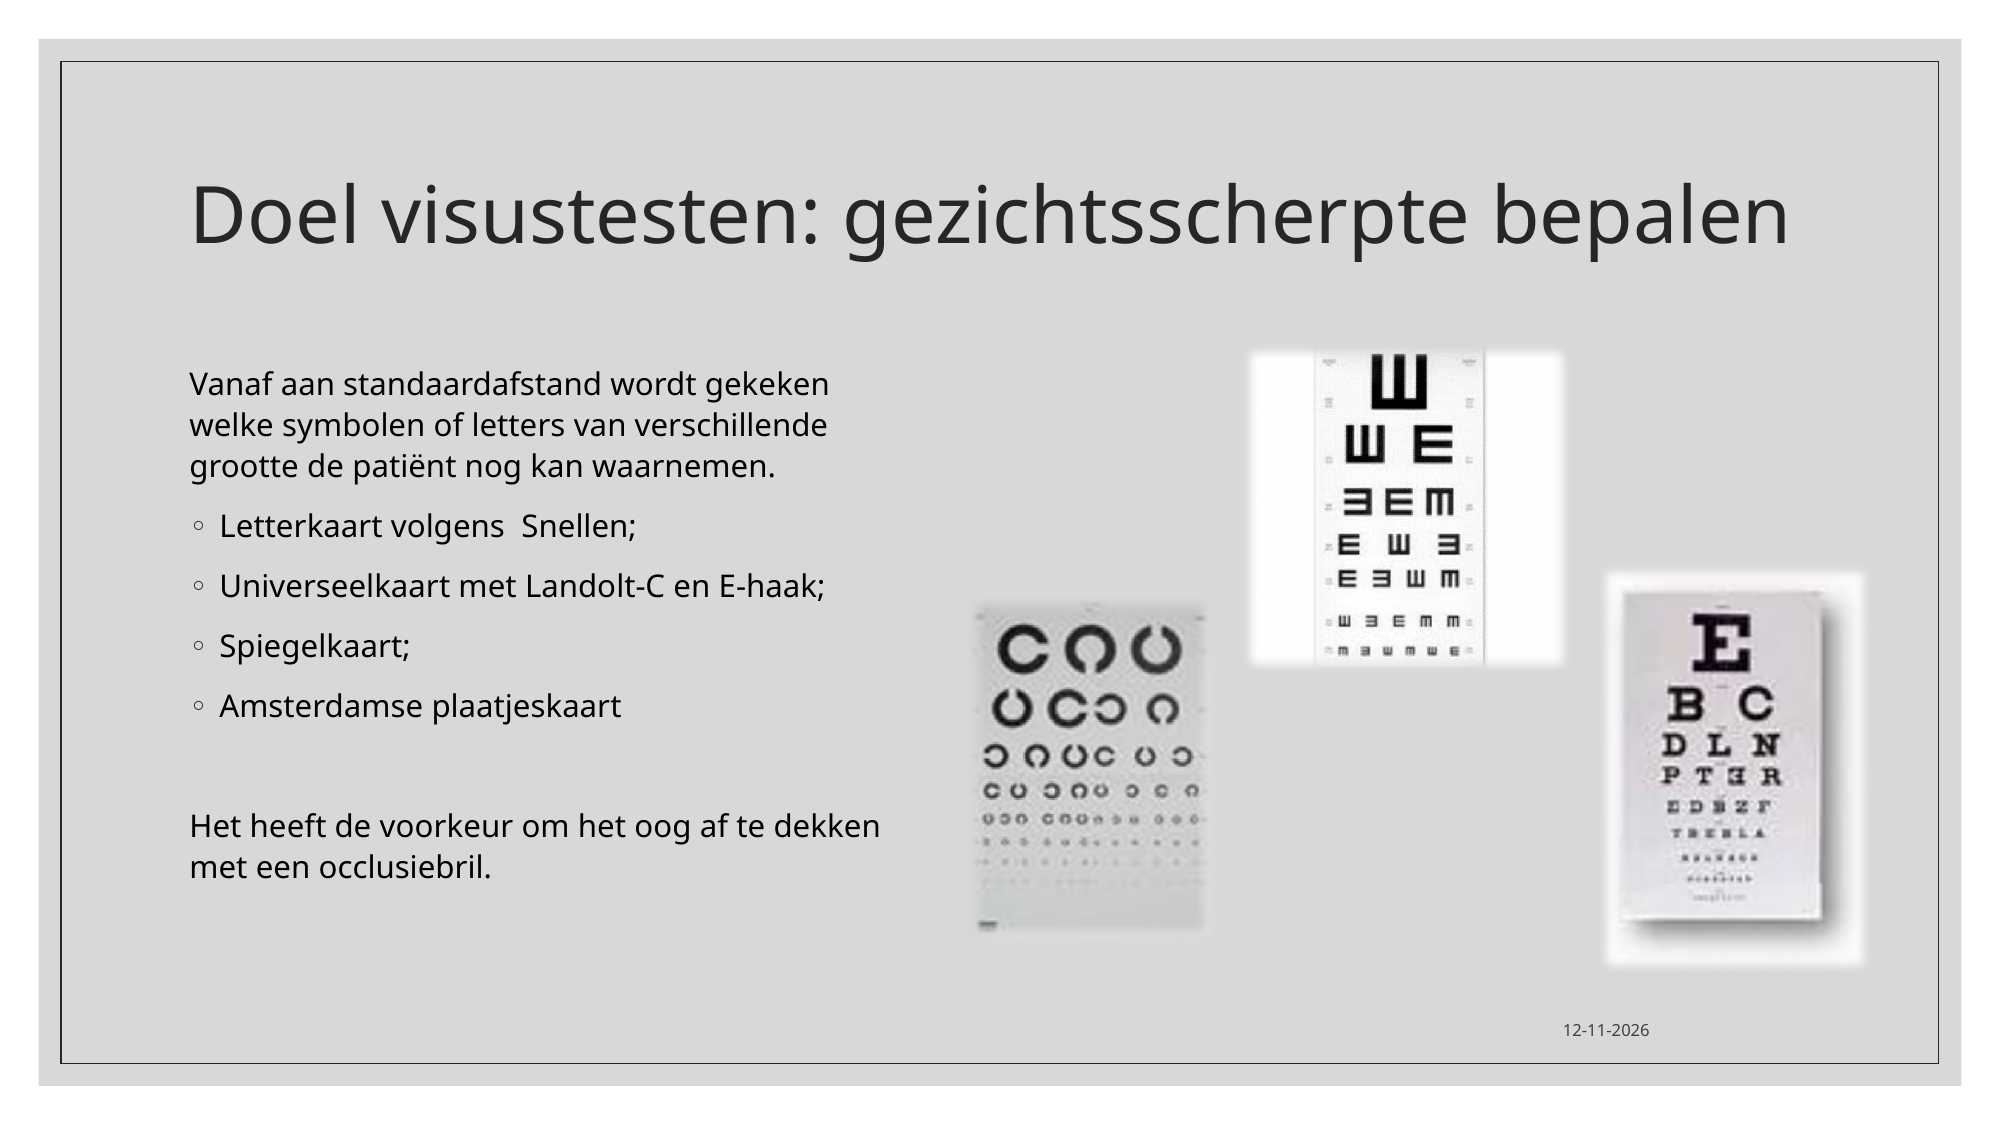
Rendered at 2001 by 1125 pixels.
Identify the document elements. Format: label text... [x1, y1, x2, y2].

picture [1240, 342, 1571, 673]
list Vanaf aan standaardafstand wordt gekeken welke symbolen of letters van verschillende grootte de patiënt nog kan waarnemen. Letterkaart volgens Snellen; Universeelkaart met Landolt-C en E-haak; Spiegelkaart; Amsterdamse plaatjeskaart Het heeft de voorkeur om het oog af te dekken met een occlusiebril. [174, 352, 911, 1020]
picture [1596, 562, 1874, 975]
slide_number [1190, 990, 1665, 1050]
picture [967, 595, 1215, 942]
title Doel visustesten: gezichtsscherpte bepalen [174, 105, 1825, 331]
